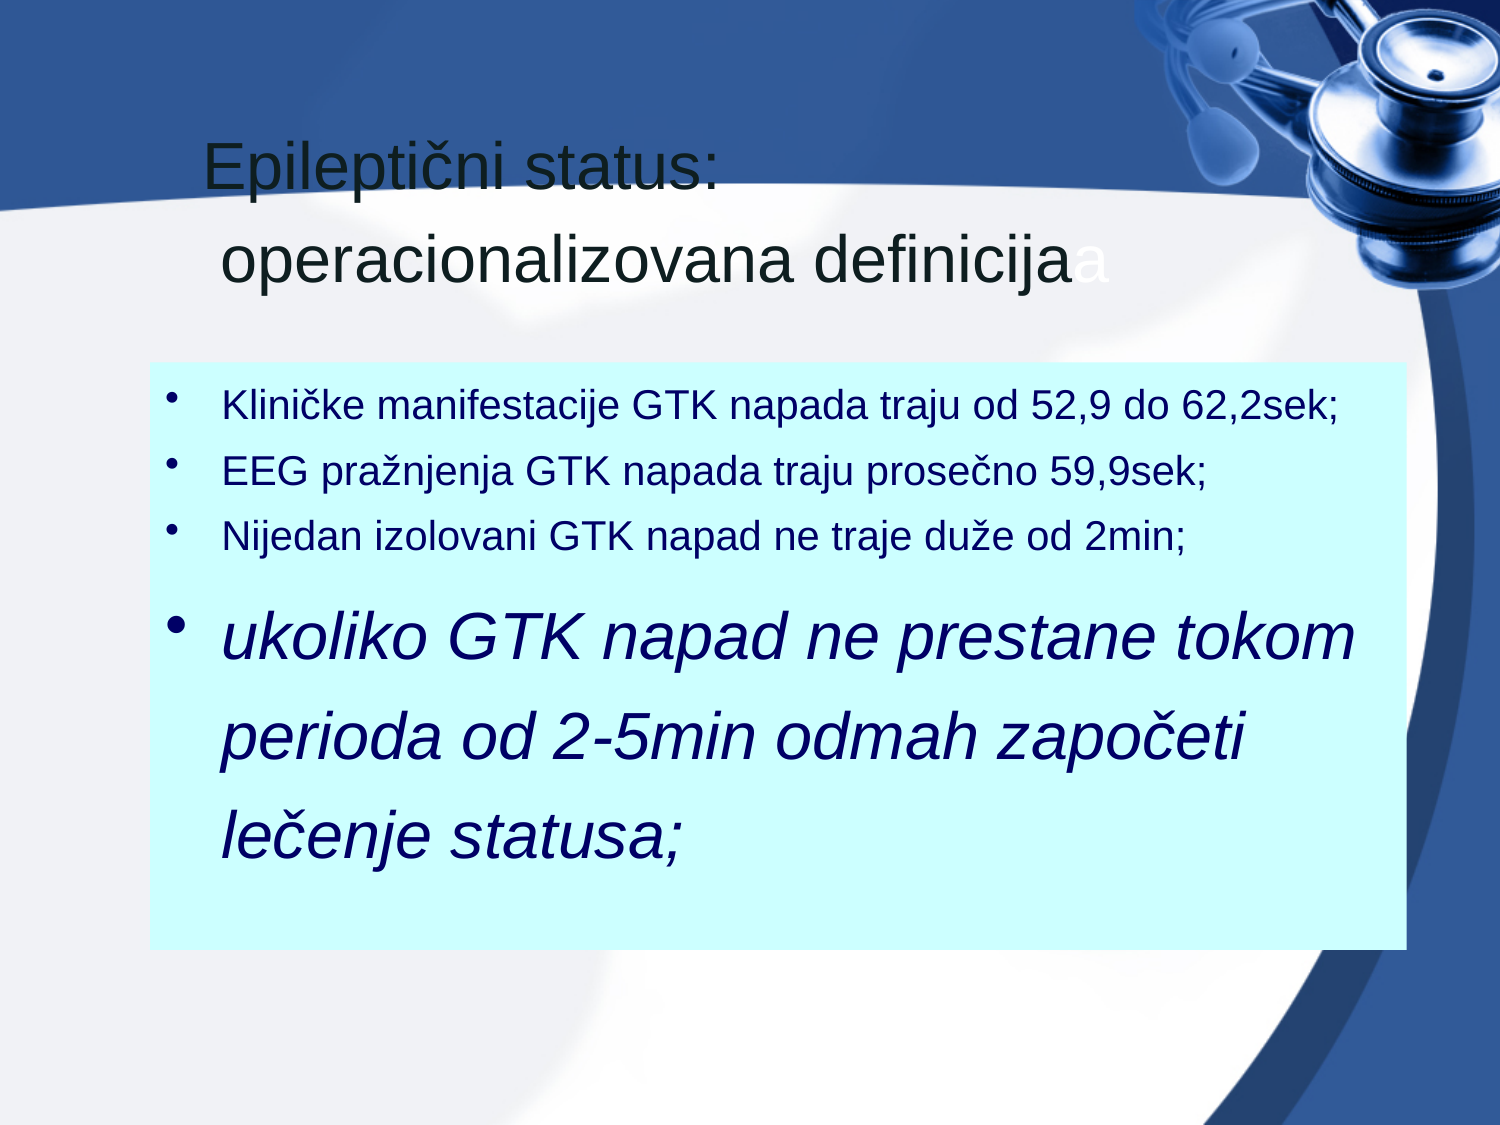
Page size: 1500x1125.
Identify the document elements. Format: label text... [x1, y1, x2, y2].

picture [0, 0, 1500, 1125]
list Kliničke manifestacije GTK napada traju od 52,9 do 62,2sek; EEG pražnjenja GTK napada traju prosečno 59,9sek; Nijedan izolovani GTK napad ne traje duže od 2min; ukoliko GTK napad ne prestane tokom perioda od 2-5min odmah započeti lečenje statusa; [149, 362, 1407, 951]
slide_number 42 [937, 1062, 1294, 1101]
title Epileptični status: operacionalizovana definicijaa [187, 87, 1500, 320]
